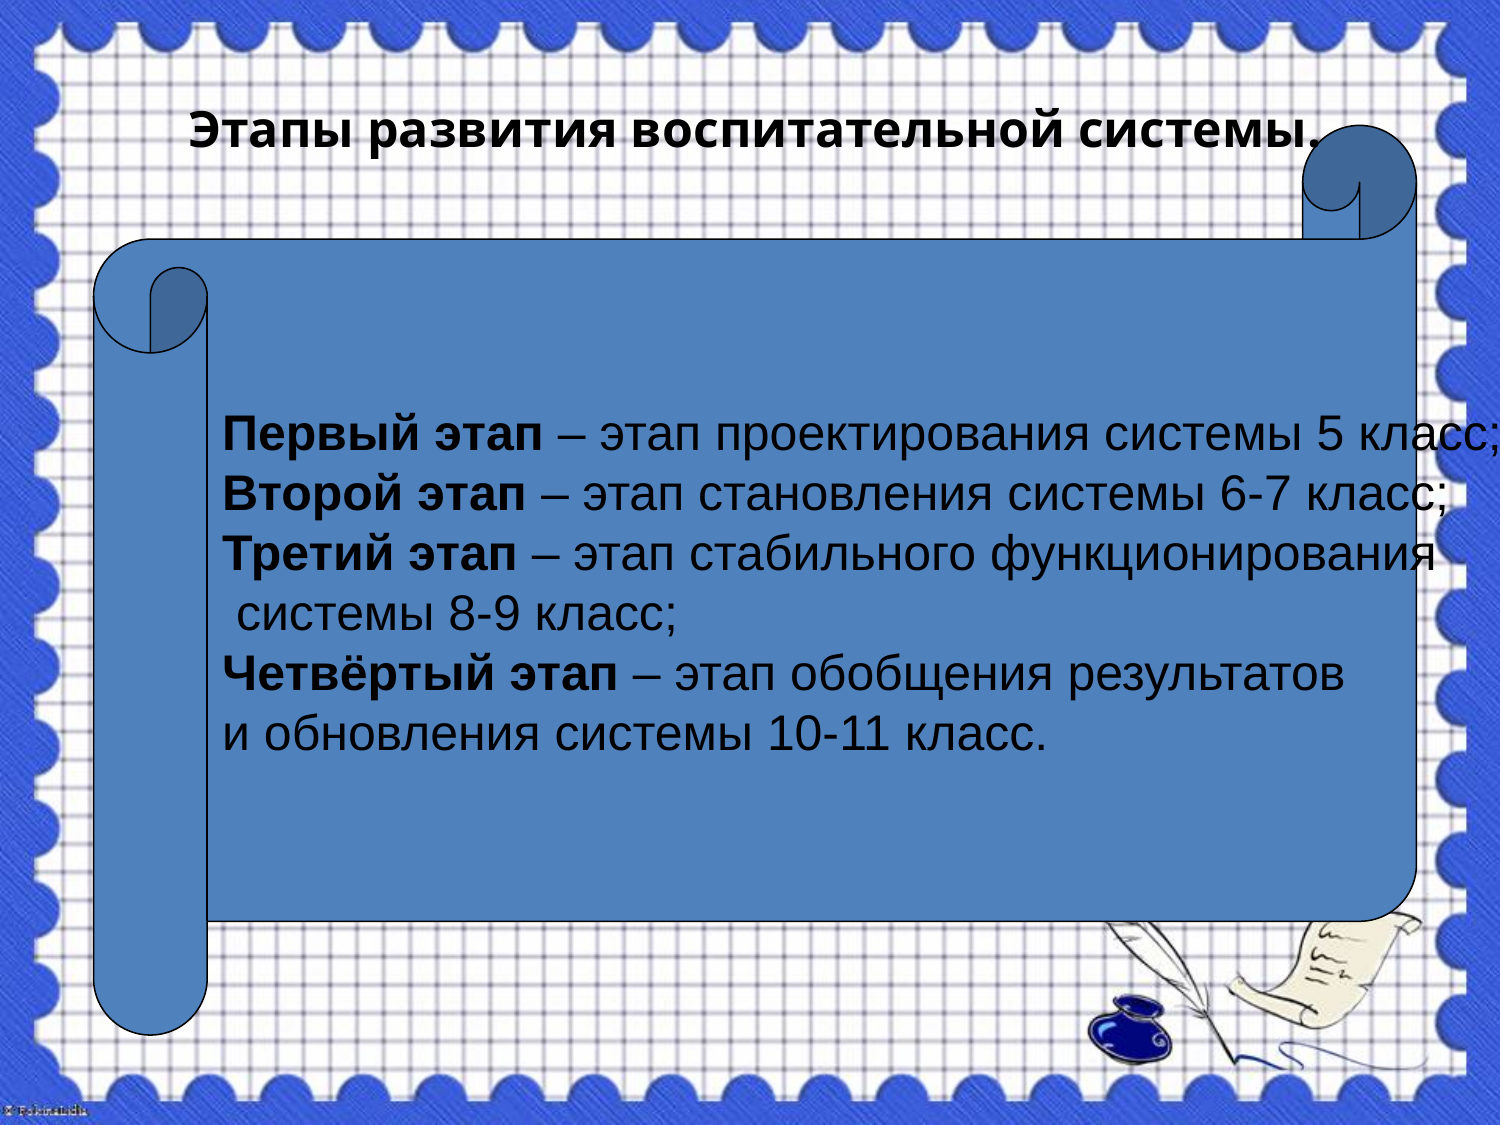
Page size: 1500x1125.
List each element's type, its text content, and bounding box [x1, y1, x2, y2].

text_box Этапы развития воспитательной системы. [173, 89, 1337, 165]
text_box Первый этап – этап проектирования системы 5 класс; Второй этап – этап становления системы 6-7 класс; Третий этап – этап стабильного функционирования системы 8-9 класс; Четвёртый этап – этап обобщения результатов и обновления системы 10-11 класс. [93, 125, 1417, 1036]
picture [0, 0, 1500, 1125]
